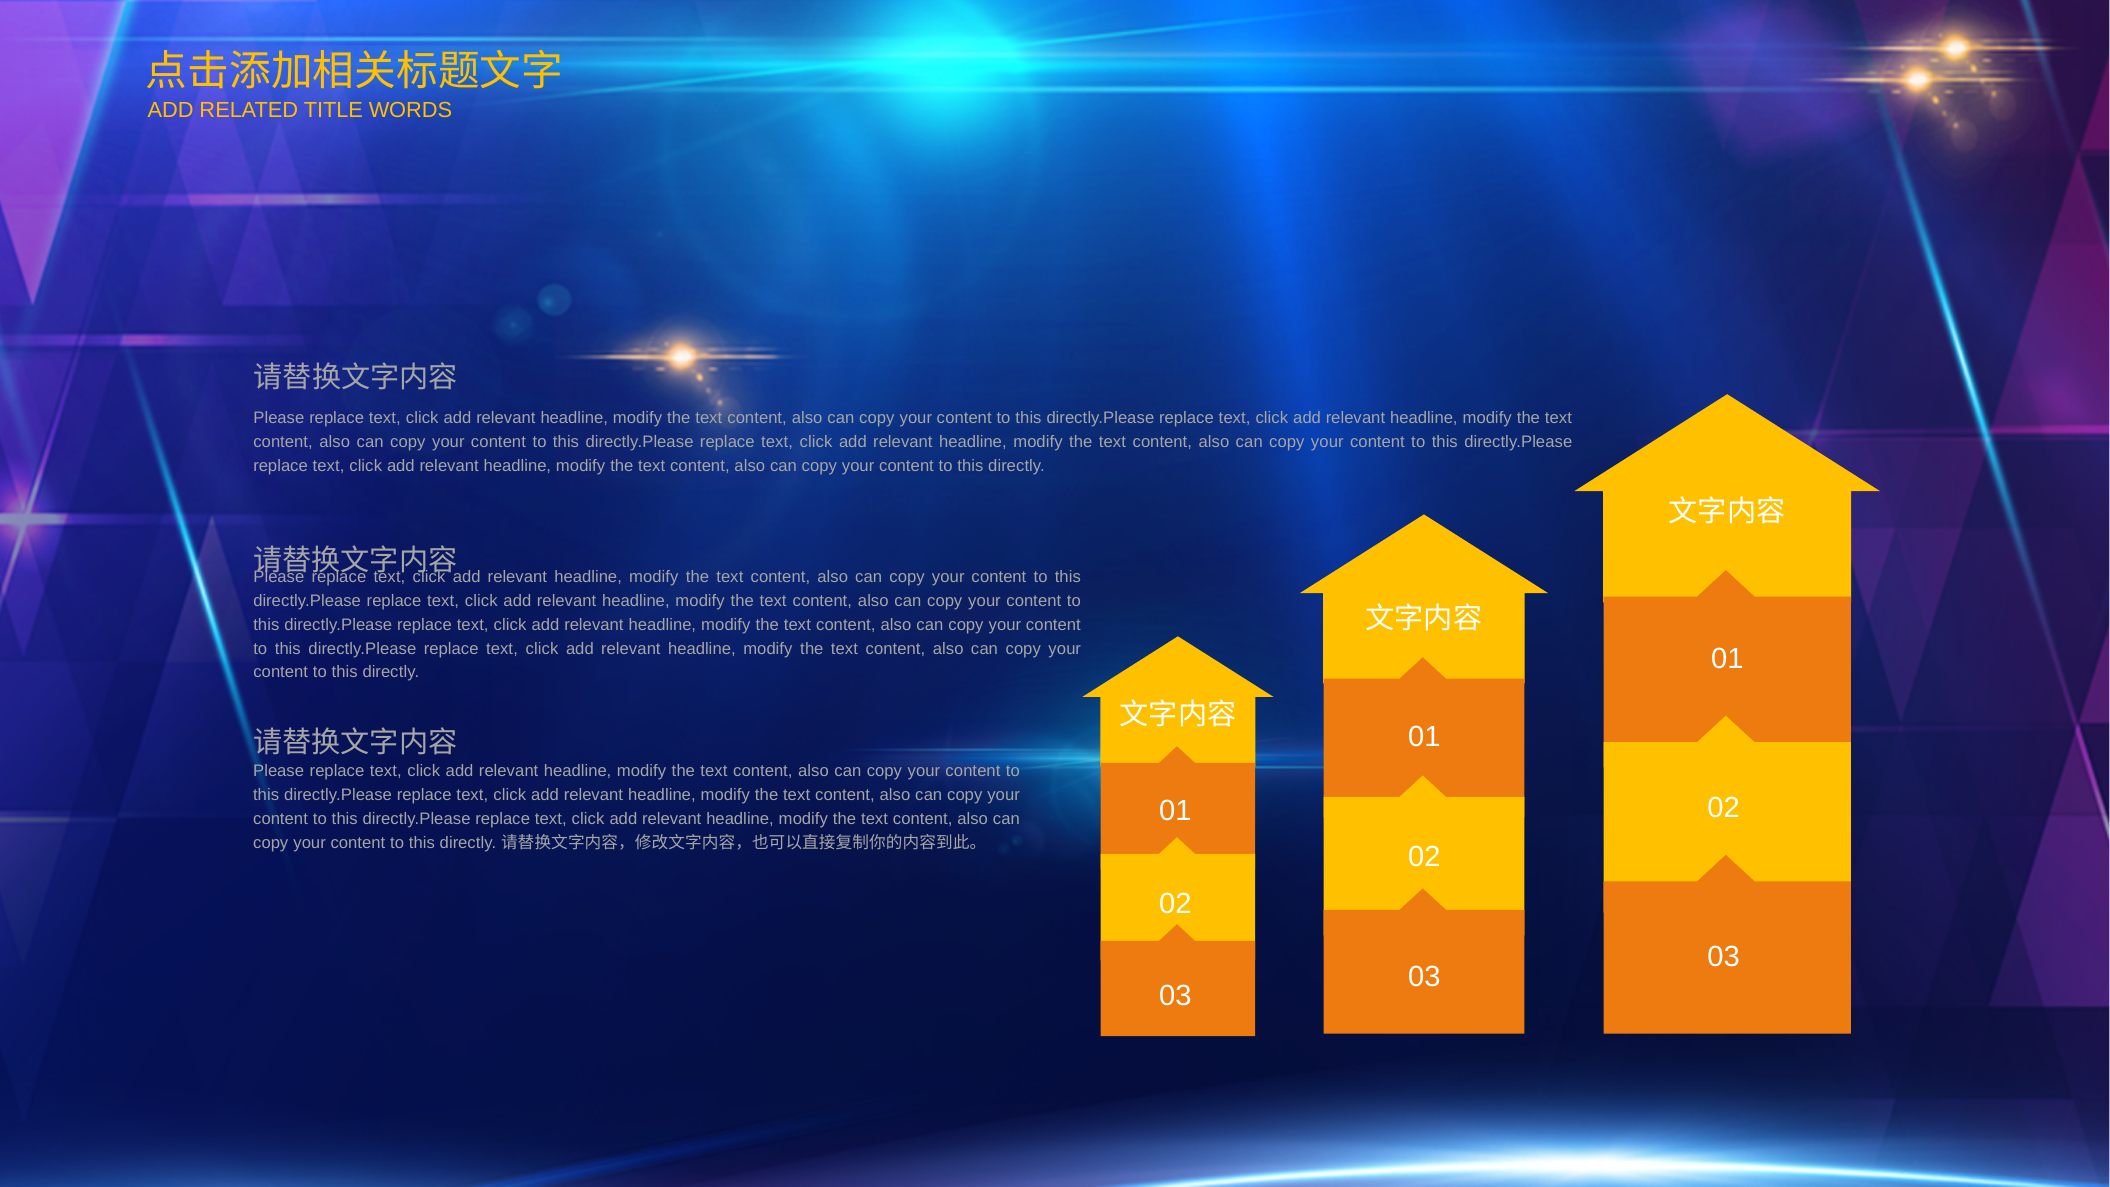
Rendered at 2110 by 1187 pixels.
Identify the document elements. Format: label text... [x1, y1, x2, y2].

text_box 点击添加相关标题文字 [145, 43, 564, 95]
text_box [253, 535, 1083, 683]
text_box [253, 717, 1022, 852]
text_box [1574, 394, 1880, 1034]
picture [0, 0, 2110, 1187]
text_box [1082, 636, 1274, 1036]
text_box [1299, 514, 1549, 1034]
text_box ADD RELATED TITLE WORDS [147, 96, 453, 123]
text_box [253, 353, 1575, 476]
